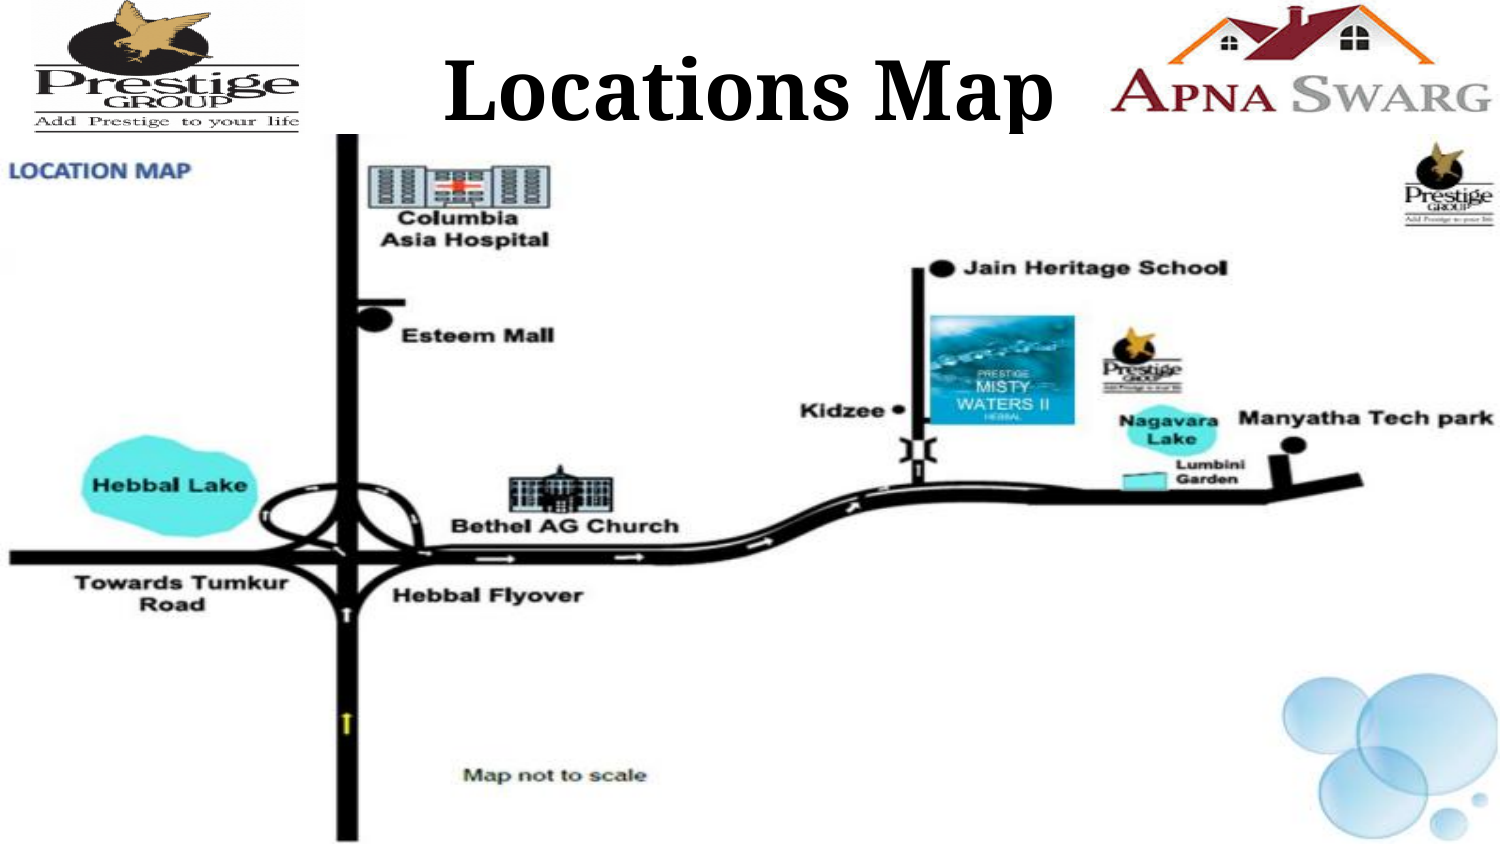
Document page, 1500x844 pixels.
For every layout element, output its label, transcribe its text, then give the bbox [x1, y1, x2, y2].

title Locations Map [338, 0, 1425, 132]
picture [1102, 0, 1500, 118]
picture [0, 0, 1500, 844]
